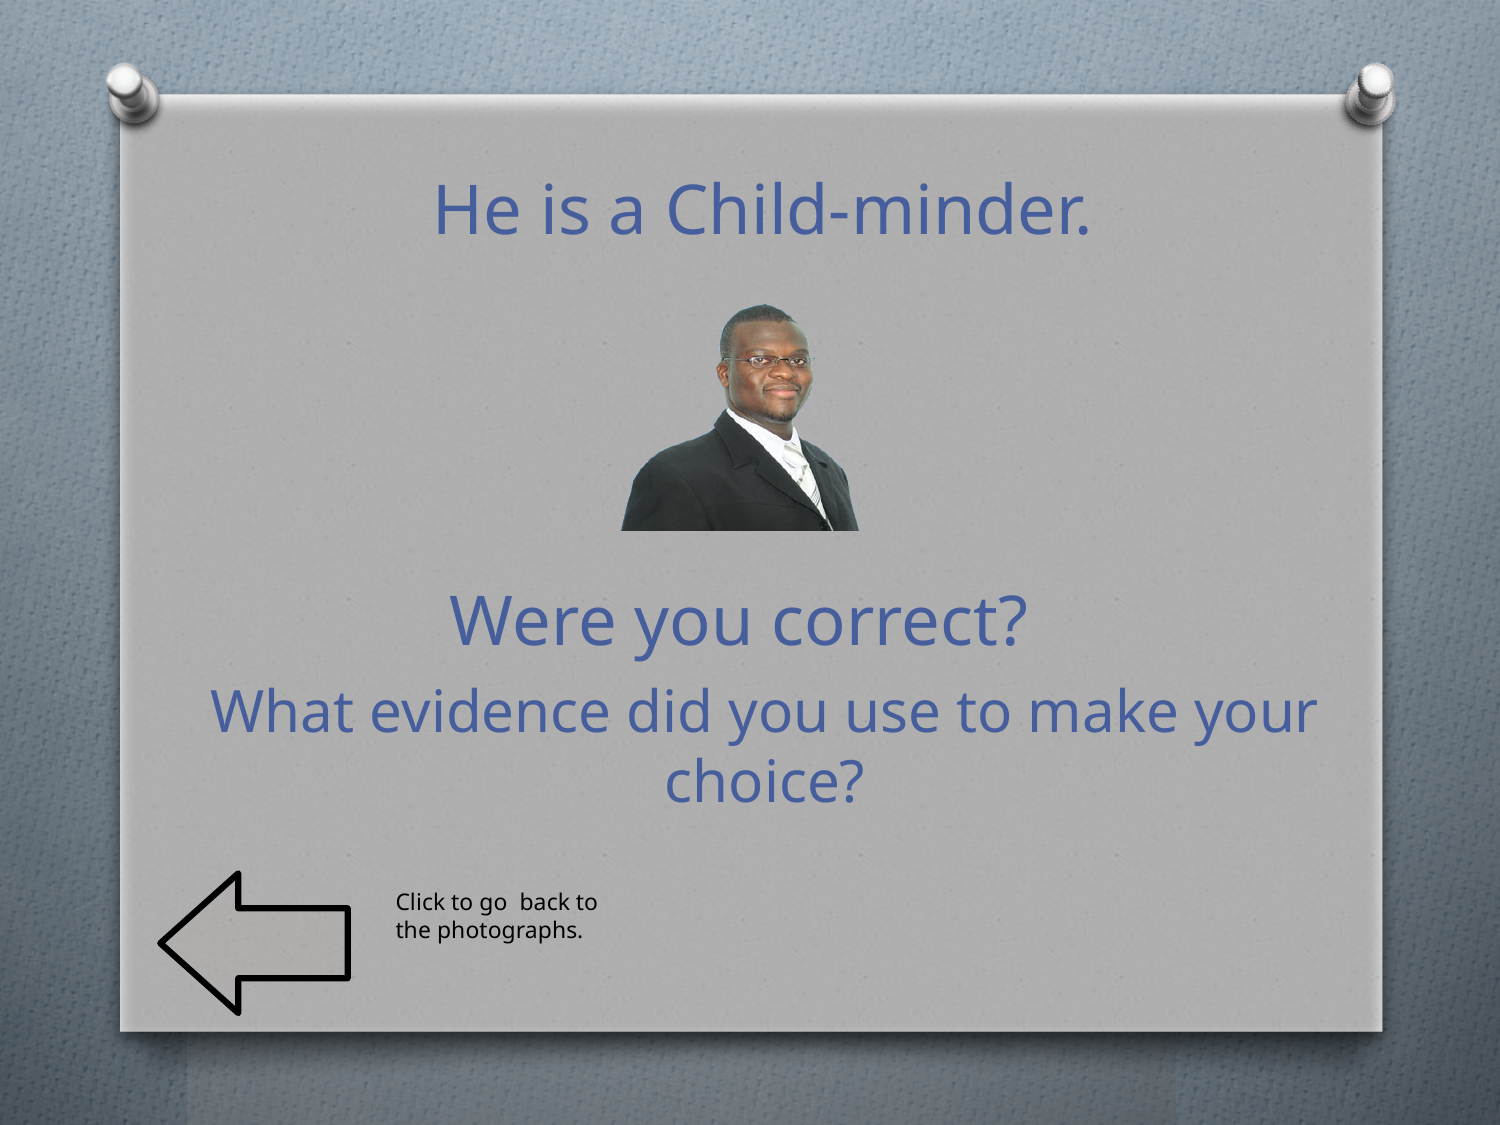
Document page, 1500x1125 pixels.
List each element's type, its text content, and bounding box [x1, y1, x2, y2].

picture [1317, 35, 1439, 156]
text_box He is a Child-minder. [3, 159, 1500, 255]
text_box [147, 881, 620, 1005]
picture [620, 304, 878, 531]
text_box What evidence did you use to make your choice? [189, 667, 1341, 821]
picture [75, 31, 197, 152]
text_box Were you correct? [335, 570, 1142, 666]
